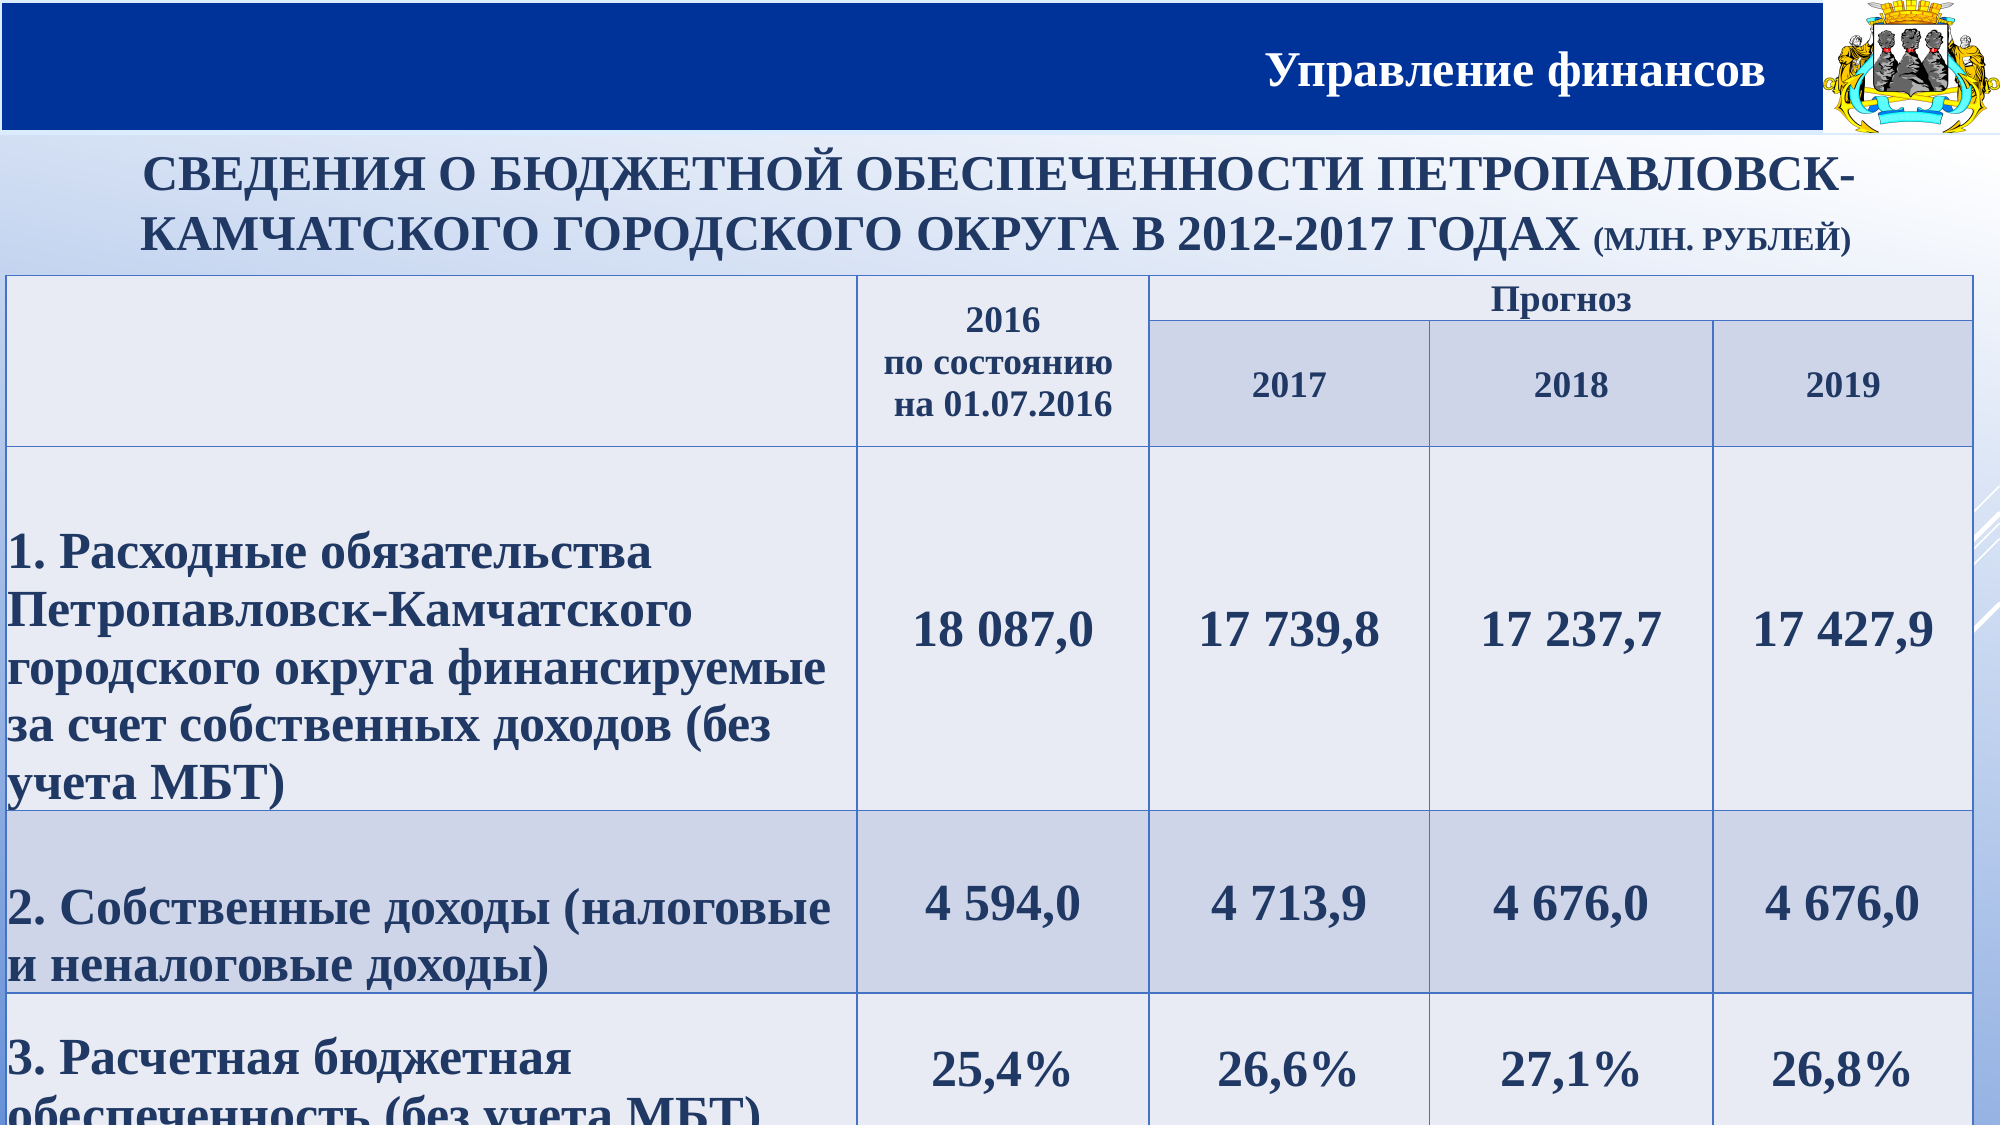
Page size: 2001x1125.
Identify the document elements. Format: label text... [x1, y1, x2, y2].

table_cell 26,6% [1150, 994, 1429, 1125]
table_cell 2019 [1714, 321, 1972, 446]
table_cell 17 427,9 [1714, 447, 1972, 810]
text_box Управление финансов [0, 0, 1823, 134]
table_cell 4 676,0 [1430, 811, 1712, 992]
table_cell 17 237,7 [1430, 447, 1712, 810]
table_header 2016 по состоянию на 01.07.2016 [858, 276, 1148, 446]
table_cell 17 739,8 [1150, 447, 1429, 810]
title Сведения о бюджетной обеспеченности Петропавловск-Камчатского городского округа в 2012-2017 годах (млн. рублей) [0, 134, 2000, 381]
table_cell 1. Расходные обязательства Петропавловск-Камчатского городского округа финансируемые за счет собственных доходов (без учета МБТ) [7, 447, 856, 810]
table_cell 3. Расчетная бюджетная обеспеченность (без учета МБТ) [7, 994, 856, 1125]
table_cell 26,8% [1714, 994, 1972, 1125]
table_cell 2. Собственные доходы (налоговые и неналоговые доходы) [7, 811, 856, 992]
table_cell 4 594,0 [858, 811, 1148, 992]
table_cell 2018 [1430, 321, 1712, 446]
table_cell 2017 [1150, 321, 1429, 446]
picture [1823, 0, 2000, 134]
table_cell 27,1% [1430, 994, 1712, 1125]
table_cell 25,4% [858, 994, 1148, 1125]
table_header [7, 276, 856, 446]
table_cell 18 087,0 [858, 447, 1148, 810]
table_cell 4 676,0 [1714, 811, 1972, 992]
table_cell 4 713,9 [1150, 811, 1429, 992]
table_header Прогноз [1150, 276, 1972, 320]
